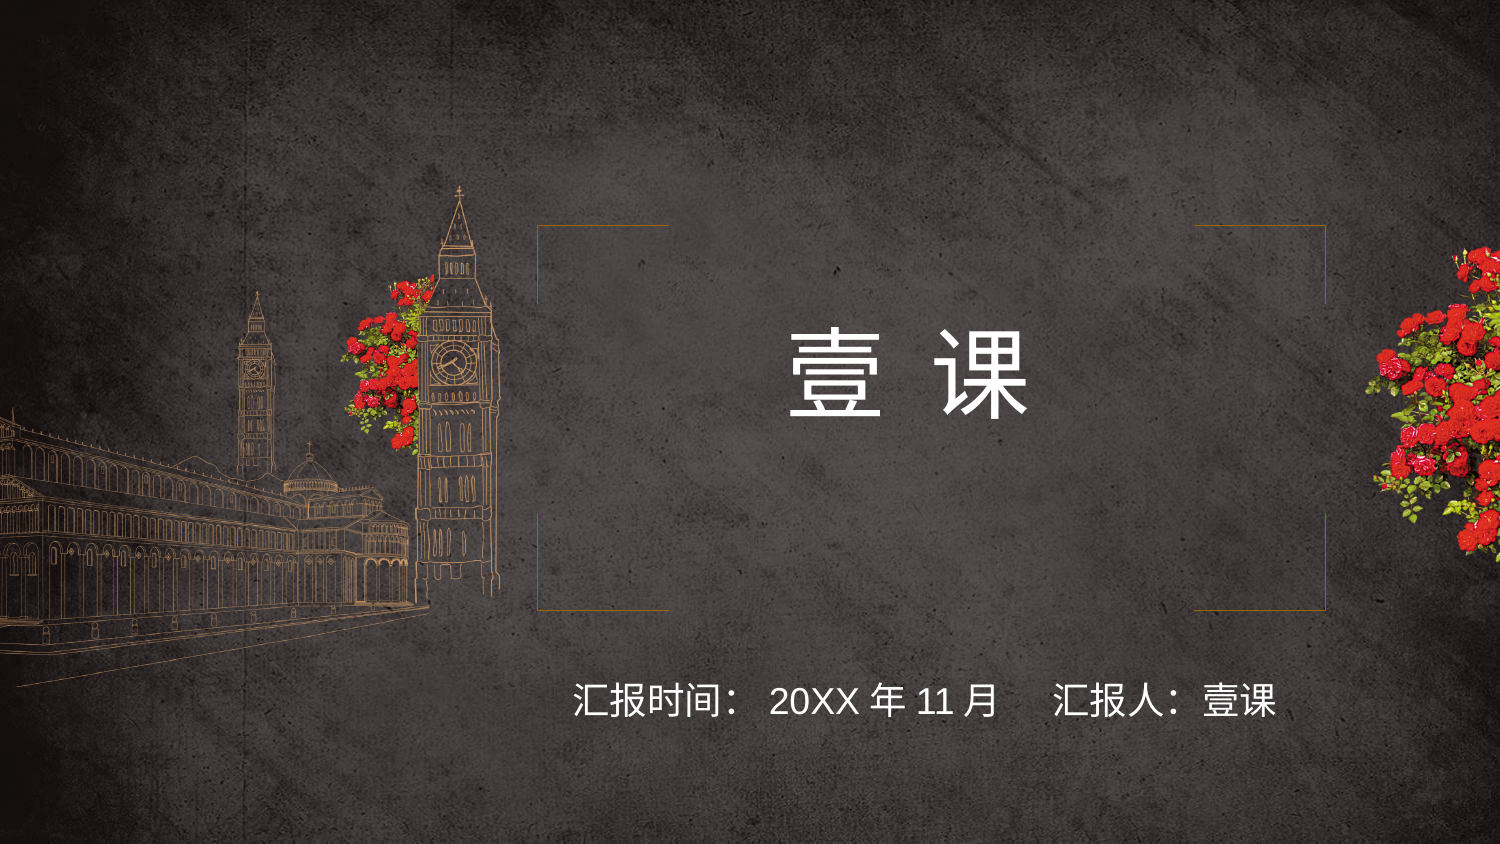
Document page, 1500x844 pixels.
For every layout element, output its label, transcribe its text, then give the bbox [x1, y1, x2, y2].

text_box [537, 225, 1326, 304]
picture [0, 0, 1500, 844]
text_box 汇报时间：20XX年11月 汇报人：壹课 [557, 669, 1292, 730]
text_box 壹 课 [770, 313, 1046, 439]
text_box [0, 185, 502, 687]
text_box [537, 513, 1326, 612]
